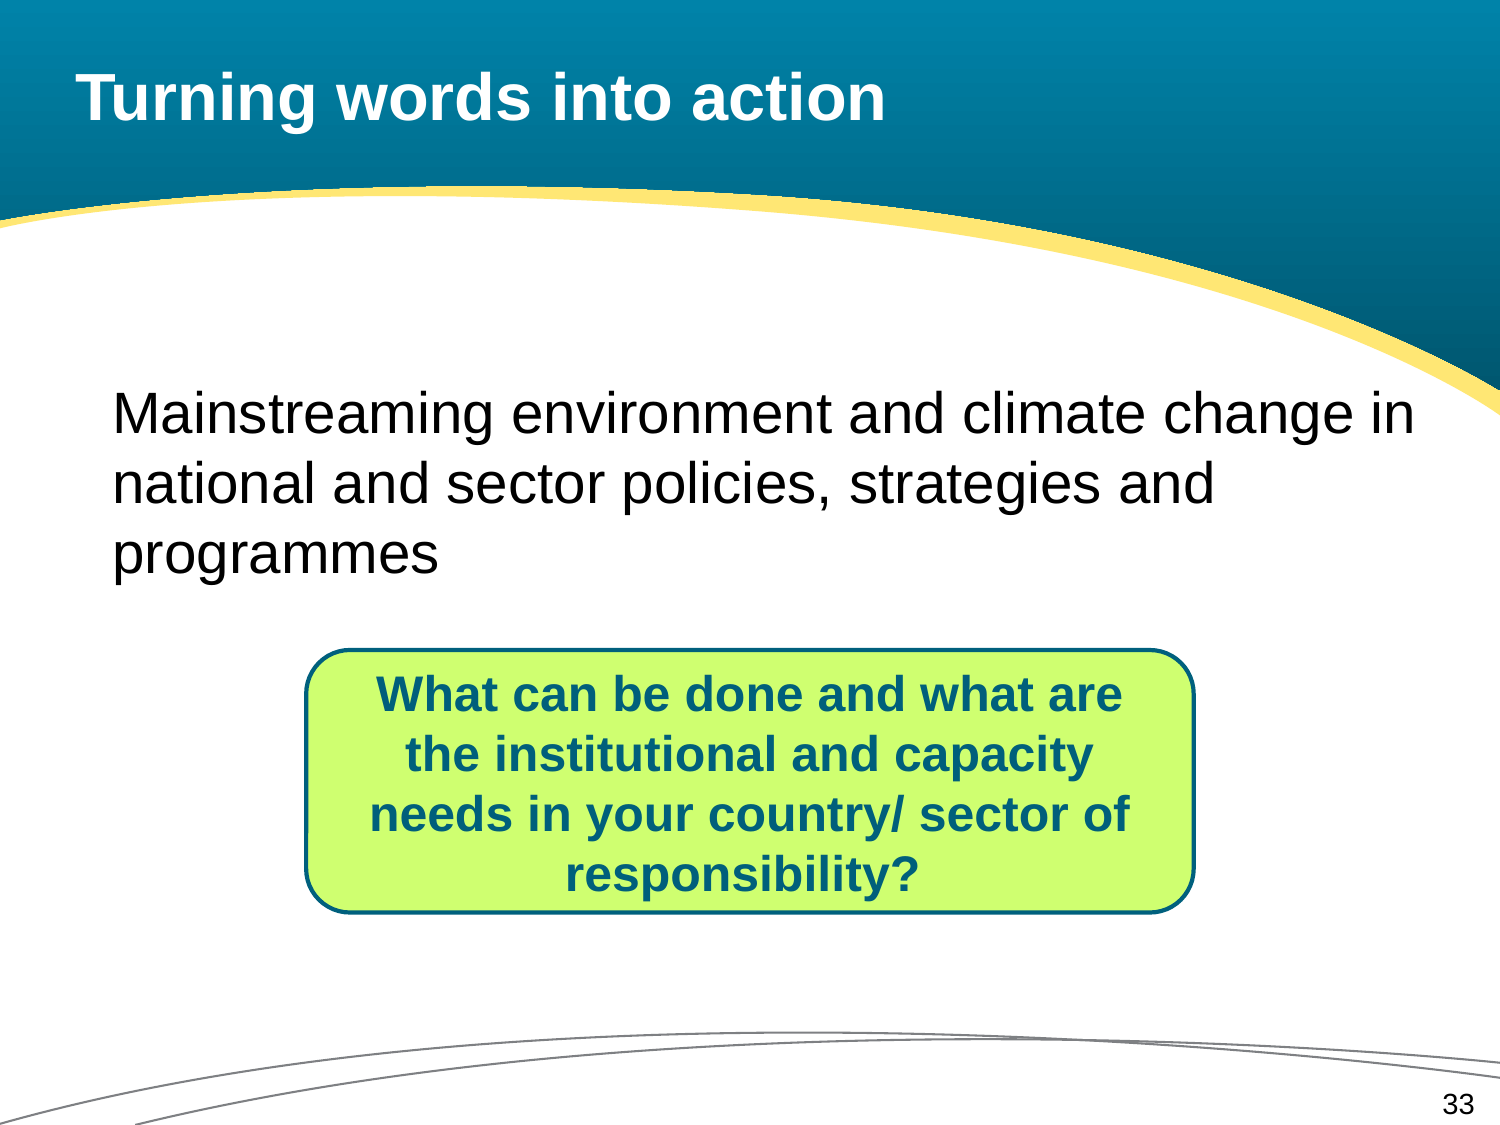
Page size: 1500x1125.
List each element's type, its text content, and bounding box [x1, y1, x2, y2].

slide_number 33 [1124, 1084, 1476, 1113]
text_box What can be done and what are the institutional and capacity needs in your country/ sector of responsibility? [304, 647, 1196, 915]
list Mainstreaming environment and climate change in national and sector policies, strategies and programmes [74, 374, 1476, 1125]
title Turning words into action [74, 0, 1476, 188]
